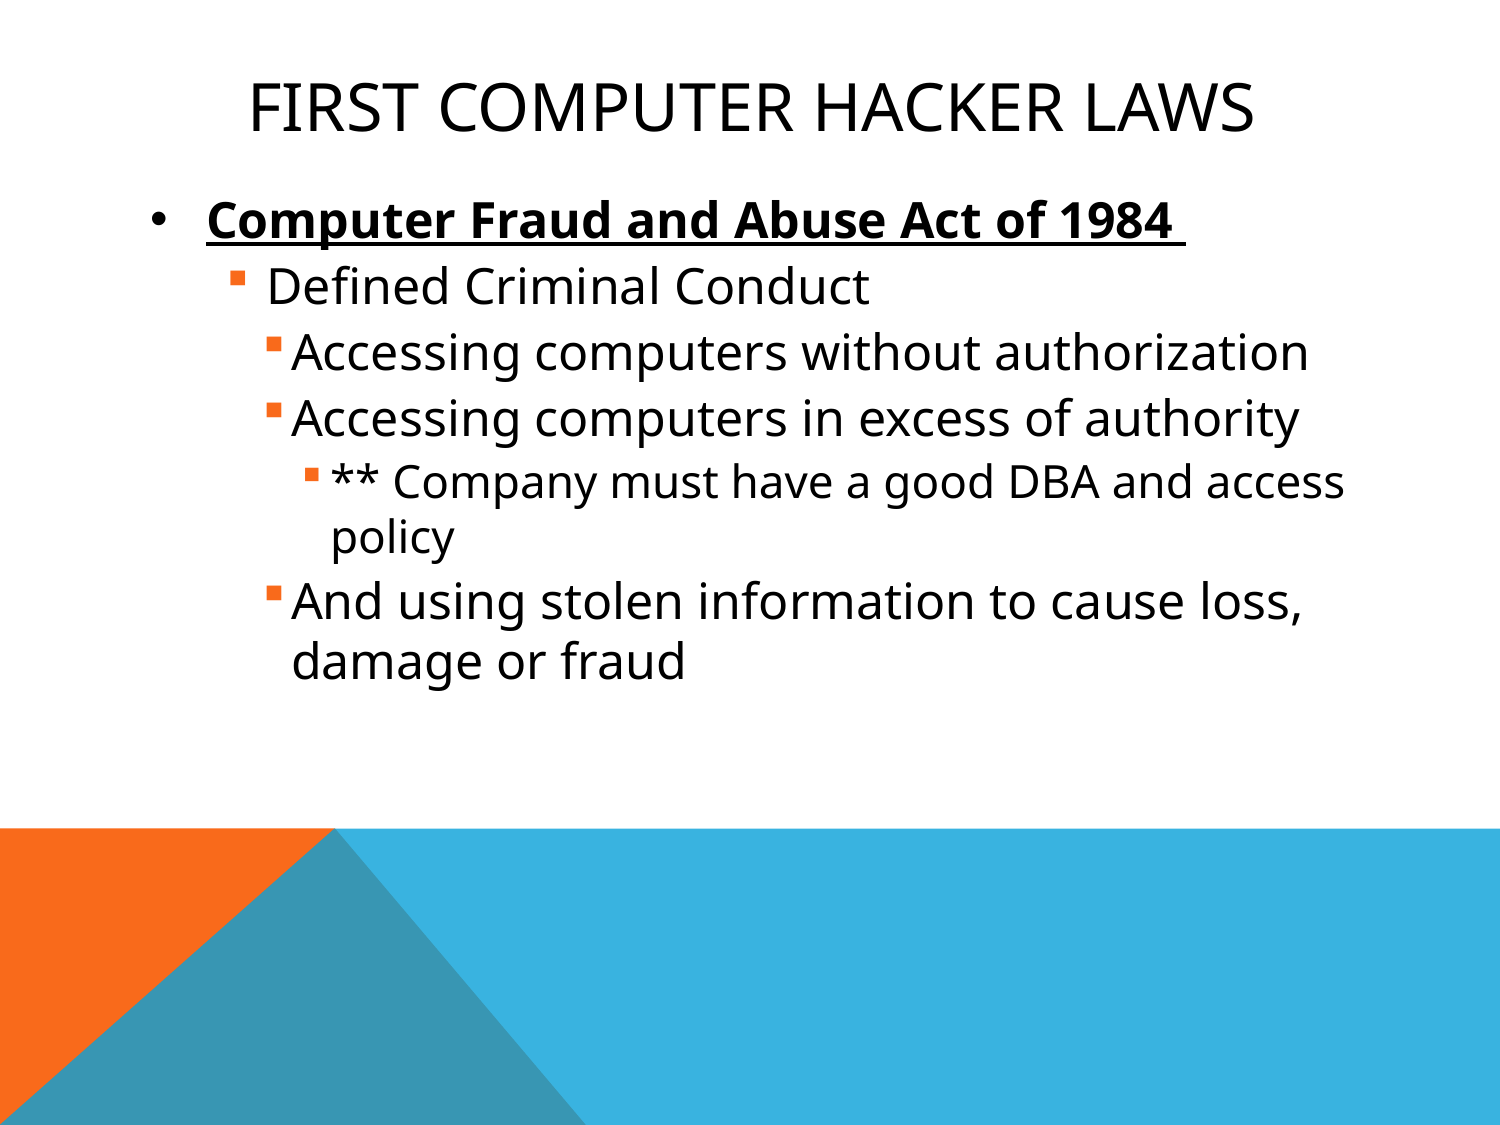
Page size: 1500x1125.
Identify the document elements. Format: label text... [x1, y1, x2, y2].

title First Computer Hacker Laws [135, 60, 1369, 150]
list Computer Fraud and Abuse Act of 1984 Defined Criminal Conduct Accessing computers without authorization Accessing computers in excess of authority ** Company must have a good DBA and access policy And using stolen information to cause loss, damage or fraud [135, 180, 1369, 768]
